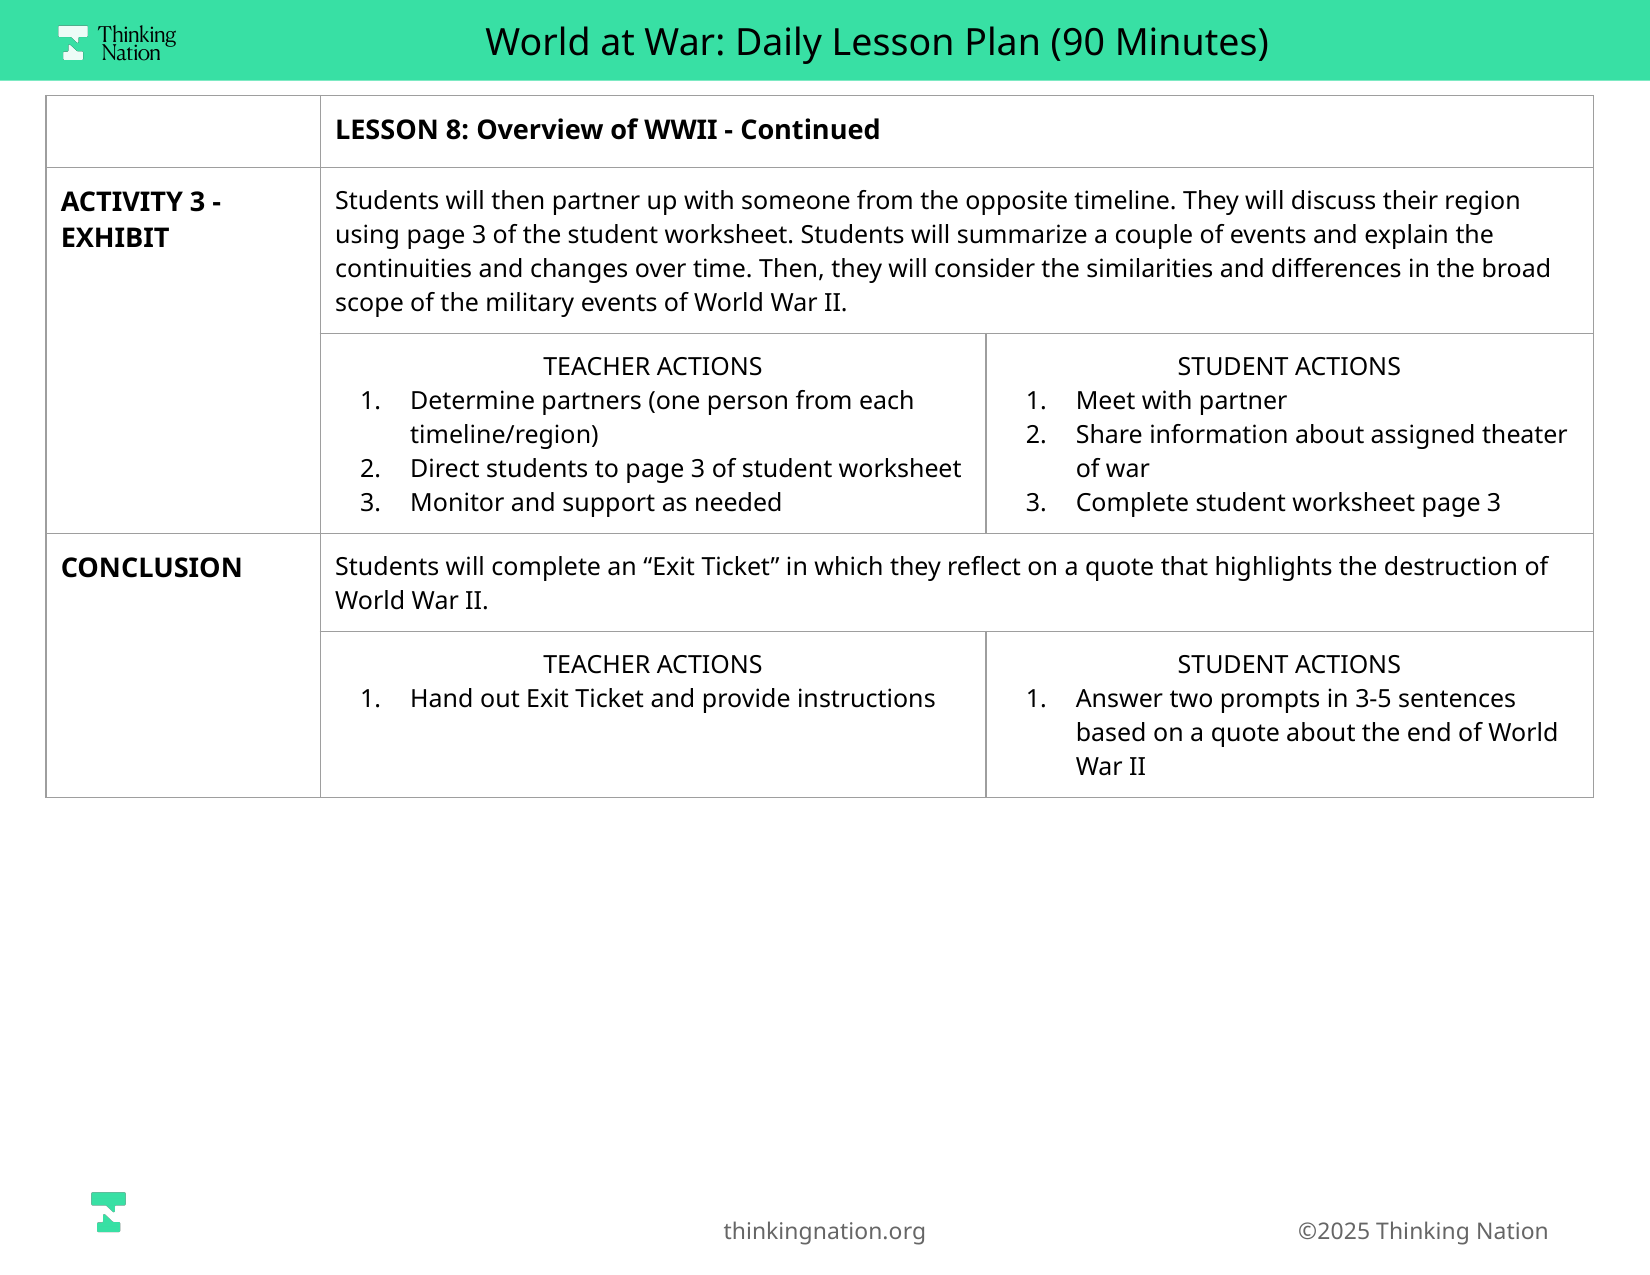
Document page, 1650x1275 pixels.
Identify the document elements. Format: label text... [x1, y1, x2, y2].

text_box World at War: Daily Lesson Plan (90 Minutes) [0, 0, 1650, 81]
table_cell TEACHER ACTIONS Hand out Exit Ticket and provide instructions [321, 632, 985, 797]
table_cell CONCLUSION [47, 534, 320, 797]
table_header LESSON 8: Overview of WWII - Continued [321, 96, 1593, 167]
text_box ©2025 Thinking Nation [1174, 1200, 1566, 1240]
table_cell STUDENT ACTIONS Answer two prompts in 3-5 sentences based on a quote about the end of World War II [987, 632, 1593, 797]
table_cell ACTIVITY 3 - EXHIBIT [47, 168, 320, 533]
table_cell STUDENT ACTIONS Meet with partner Share information about assigned theater of war Complete student worksheet page 3 [987, 334, 1593, 533]
picture [80, 1184, 136, 1240]
table_cell Students will complete an “Exit Ticket” in which they reflect on a quote that highlights the destruction of World War II. [321, 534, 1593, 631]
table_cell TEACHER ACTIONS Determine partners (one person from each timeline/region) Direct students to page 3 of student worksheet Monitor and support as needed [321, 334, 985, 533]
picture [45, 14, 180, 85]
table_header [47, 96, 320, 167]
table_cell Students will then partner up with someone from the opposite timeline. They will discuss their region using page 3 of the student worksheet. Students will summarize a couple of events and explain the continuities and changes over time. Then, they will consider the similarities and differences in the broad scope of the military events of World War II. [321, 168, 1593, 333]
text_box thinkingnation.org [629, 1200, 1021, 1240]
